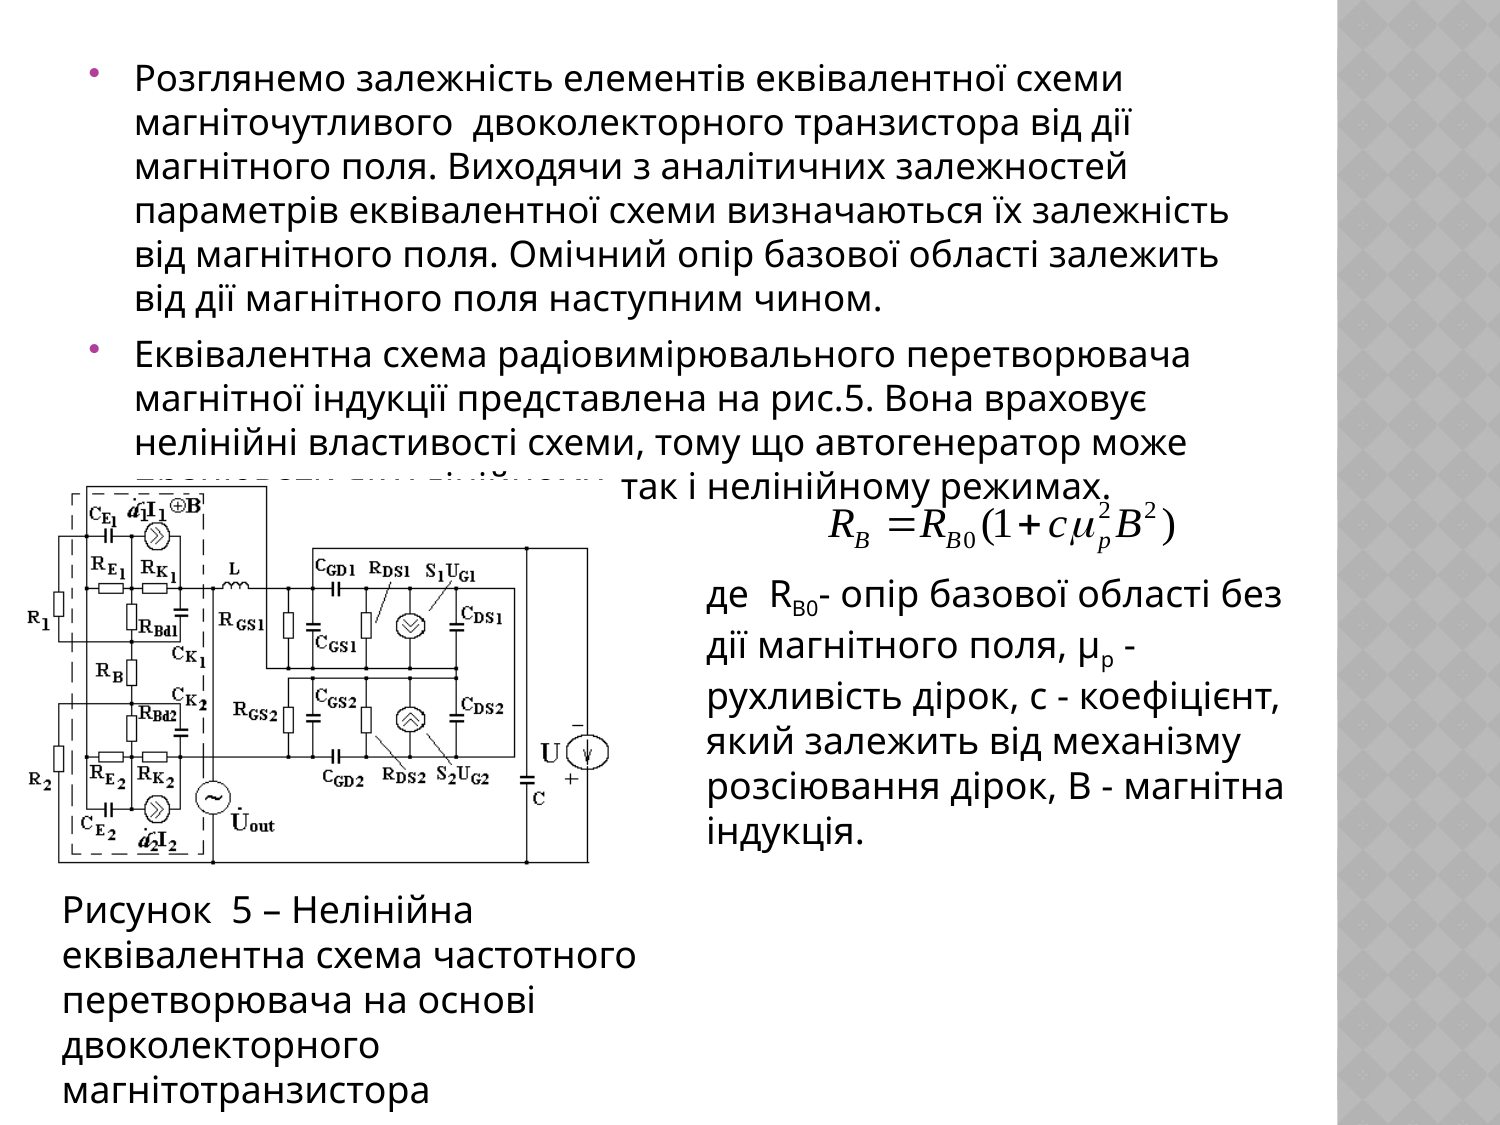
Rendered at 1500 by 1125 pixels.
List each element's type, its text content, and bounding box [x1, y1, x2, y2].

list Розглянемо залежність елементів еквівалентної схеми магніточутливого двоколекторного транзистора від дії магнітного поля. Виходячи з аналітичних залежностей параметрів еквівалентної схеми визначаються їх залежність від магнітного поля. Омічний опір базової області залежить від дії магнітного поля наступним чином. Еквівалентна схема радіовимірювального перетворювача магнітної індукції представлена на рис.5. Вона враховує нелінійні властивості схеми, тому що автогенератор може працювати як у лінійному, так і нелінійному режимах. [75, 46, 1263, 516]
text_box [819, 491, 1184, 563]
text_box Рисунок 5 – Нелінійна еквівалентна схема частотного перетворювача на основі двоколекторного магнітотранзистора [46, 878, 715, 1125]
picture [23, 480, 621, 874]
text_box де RB0- опір базової області без дії магнітного поля, µp - рухливість дірок, c - коефіцієнт, який залежить від механізму розсіювання дірок, B - магнітна індукція. [691, 562, 1313, 905]
